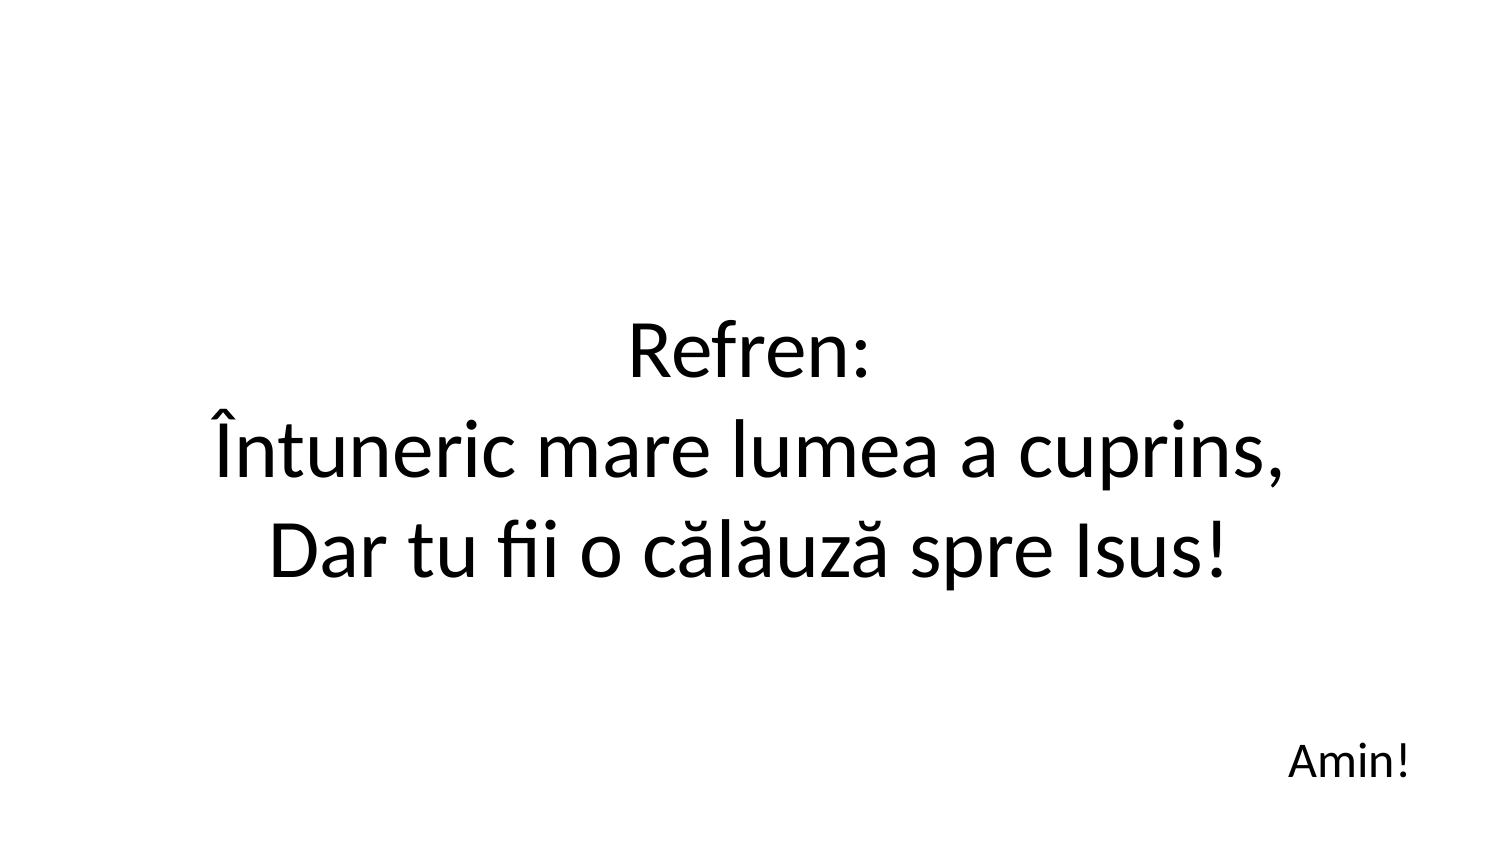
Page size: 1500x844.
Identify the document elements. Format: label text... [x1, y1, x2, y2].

text_box Refren: Întuneric mare lumea a cuprins, Dar tu fii o călăuză spre Isus! [198, 242, 1302, 602]
text_box Amin! [1273, 674, 1427, 795]
